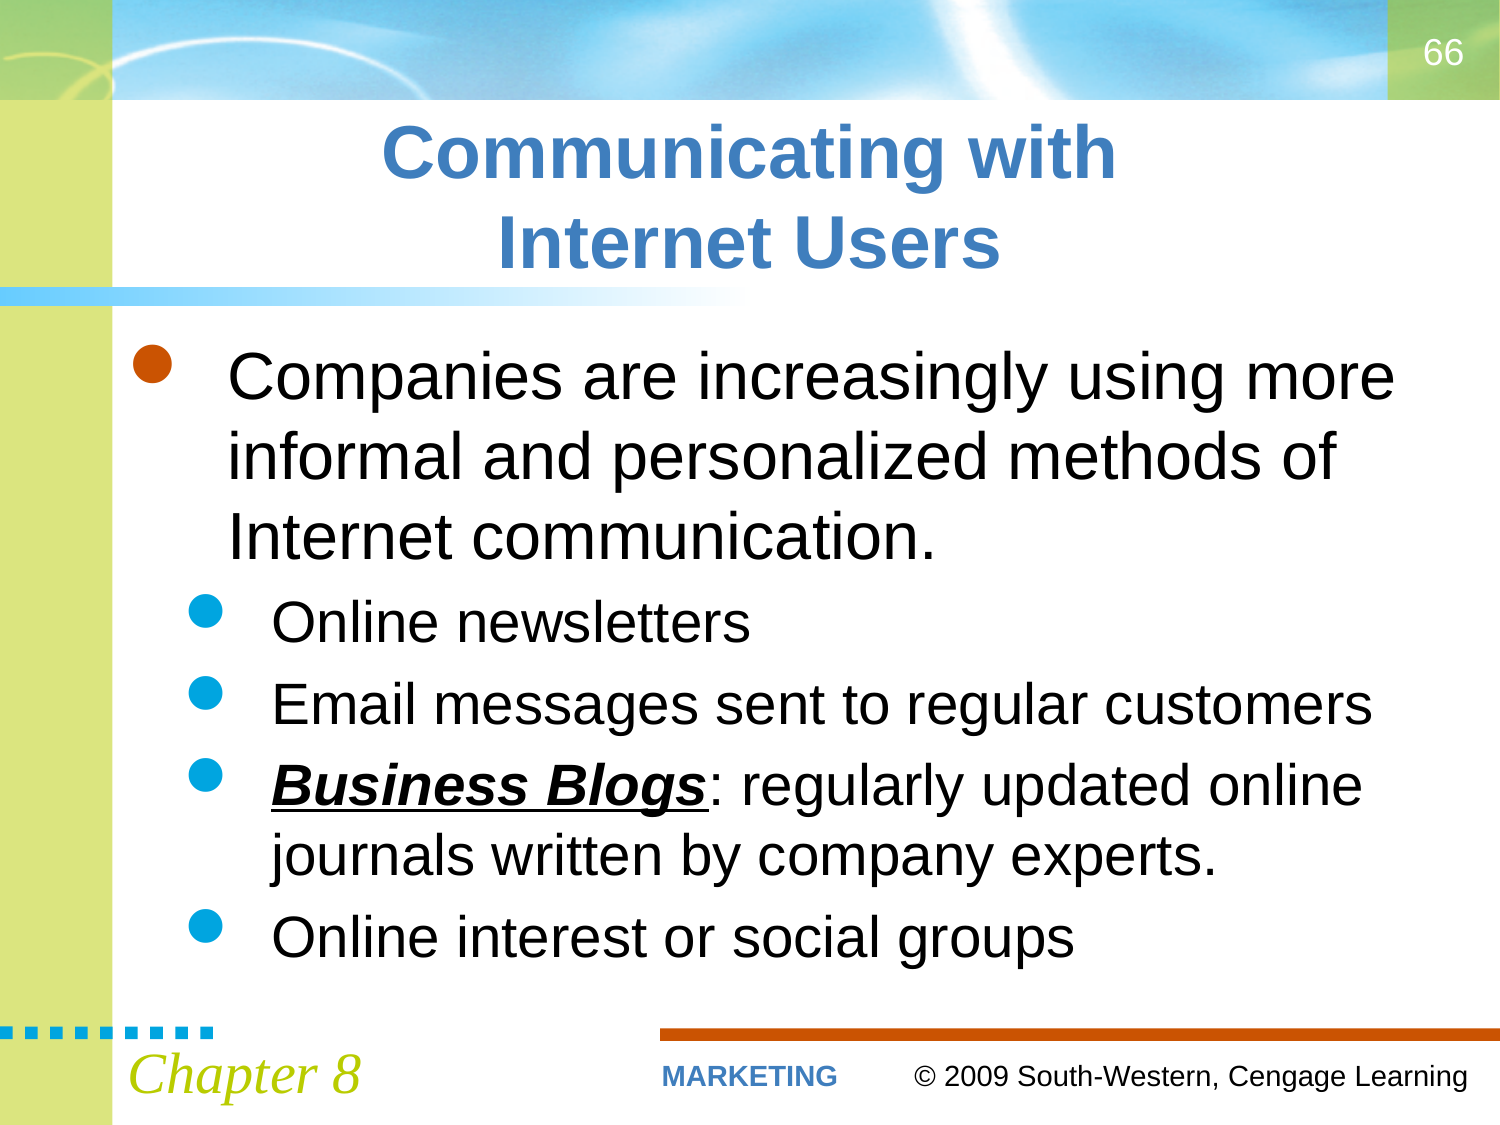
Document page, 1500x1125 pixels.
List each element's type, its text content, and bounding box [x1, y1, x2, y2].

slide_number 66 [1387, 0, 1500, 101]
footer Chapter 8 [112, 1013, 638, 1113]
title Communicating with Internet Users [112, 99, 1388, 288]
list Companies are increasingly using more informal and personalized methods of Internet communication. Online newsletters Email messages sent to regular customers Business Blogs: regularly updated online journals written by company experts. Online interest or social groups [112, 324, 1463, 1013]
